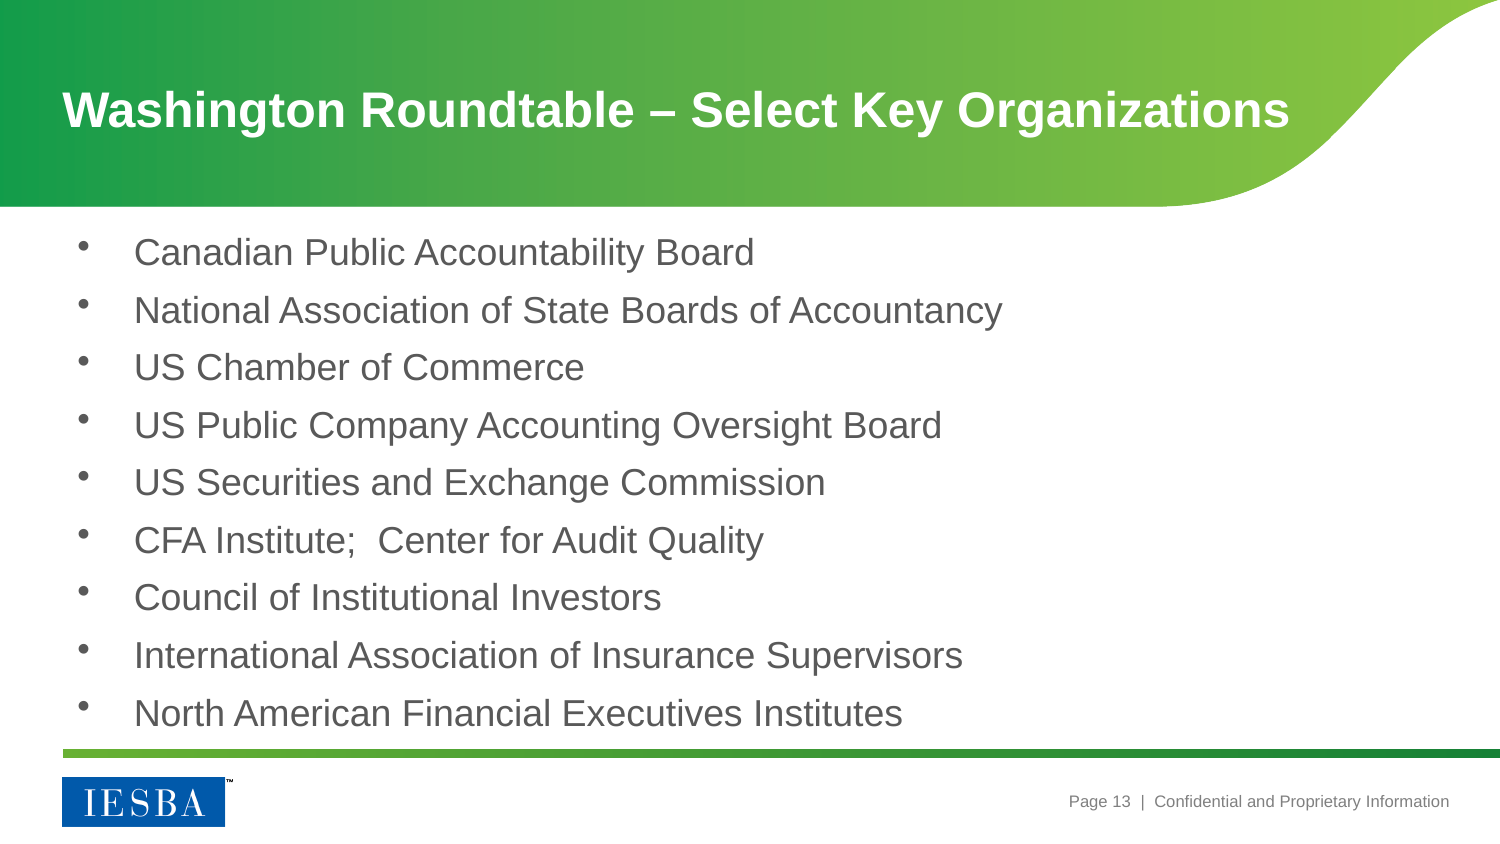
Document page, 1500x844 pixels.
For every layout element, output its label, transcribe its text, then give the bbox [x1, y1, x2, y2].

picture [0, 0, 1500, 207]
title Washington Roundtable – Select Key Organizations [62, 75, 1300, 141]
list Canadian Public Accountability Board National Association of State Boards of Accountancy US Chamber of Commerce US Public Company Accounting Oversight Board US Securities and Exchange Commission CFA Institute; Center for Audit Quality Council of Institutional Investors International Association of Insurance Supervisors North American Financial Executives Institutes [62, 220, 1475, 760]
picture [62, 777, 233, 827]
